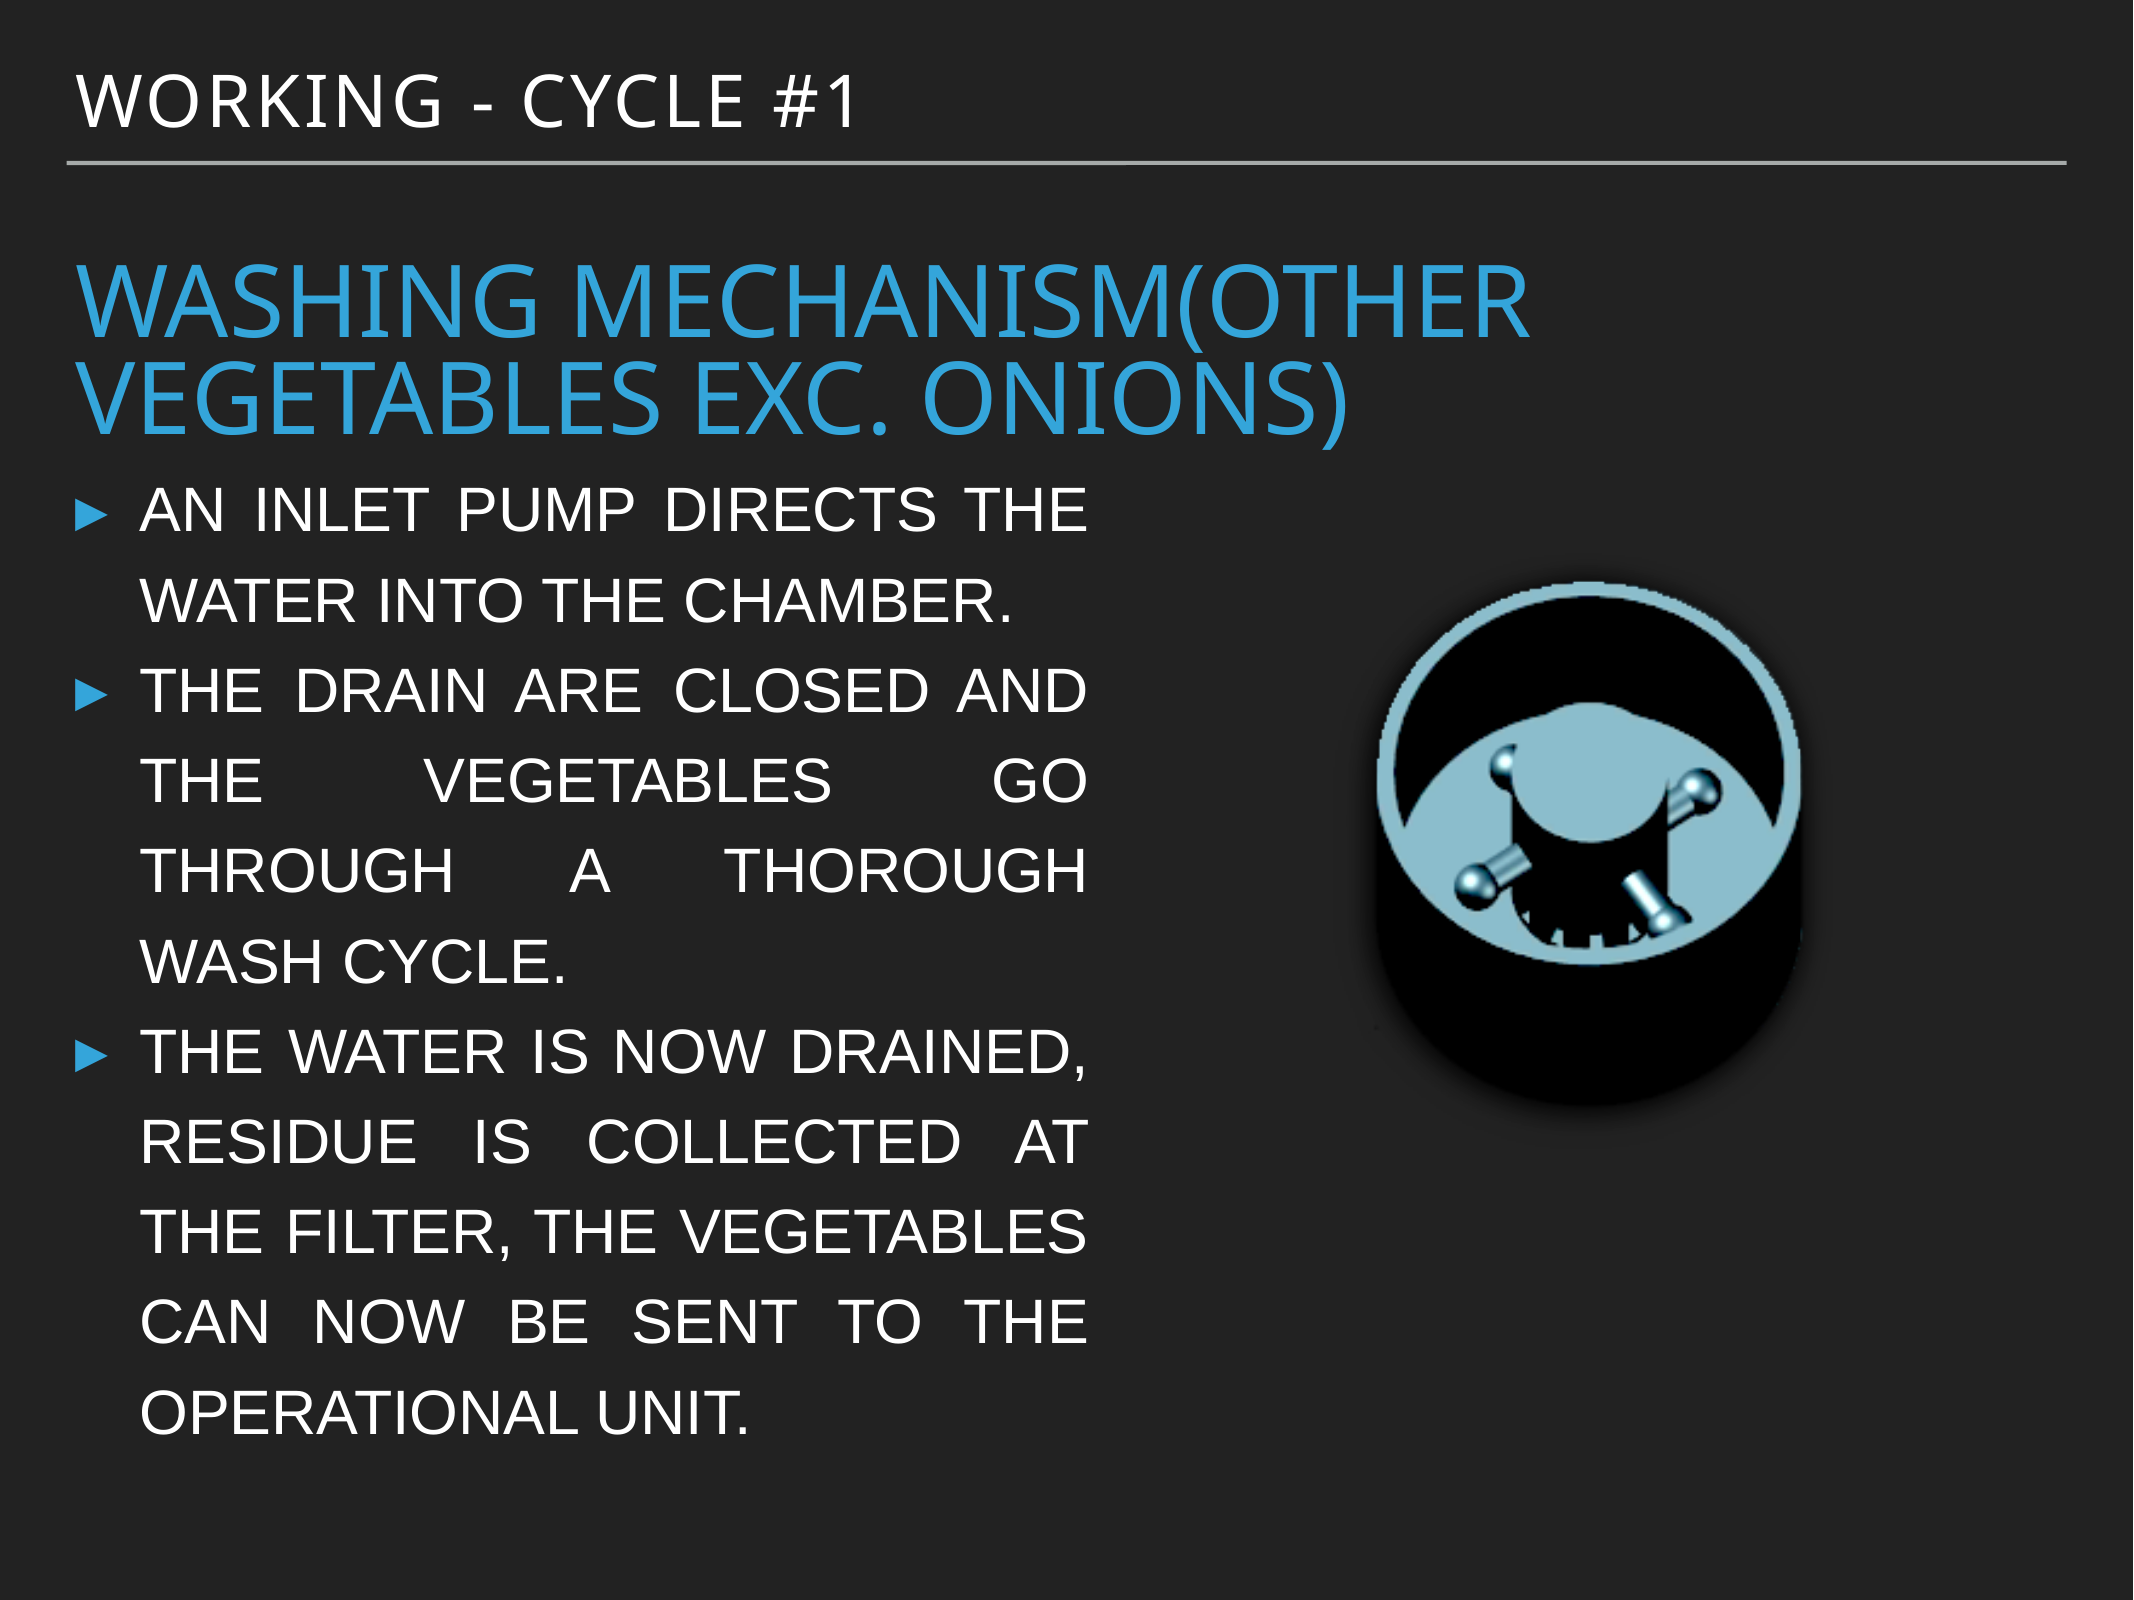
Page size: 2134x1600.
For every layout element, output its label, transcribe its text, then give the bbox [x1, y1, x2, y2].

list Working - Cycle #1 [66, 47, 1901, 151]
picture [424, 548, 1879, 1600]
title WASHING MECHANISM(OTHER VEGETABLES EXC. ONIONS) [66, 251, 2068, 372]
list AN INLET PUMP DIRECTS THE WATER INTO THE CHAMBER. THE DRAIN ARE CLOSED AND THE VEGETABLES GO THROUGH A THOROUGH WASH CYCLE. THE WATER IS NOW DRAINED, RESIDUE IS COLLECTED AT THE FILTER, THE VEGETABLES CAN NOW BE SENT TO THE OPERATIONAL UNIT. [66, 445, 1099, 1469]
